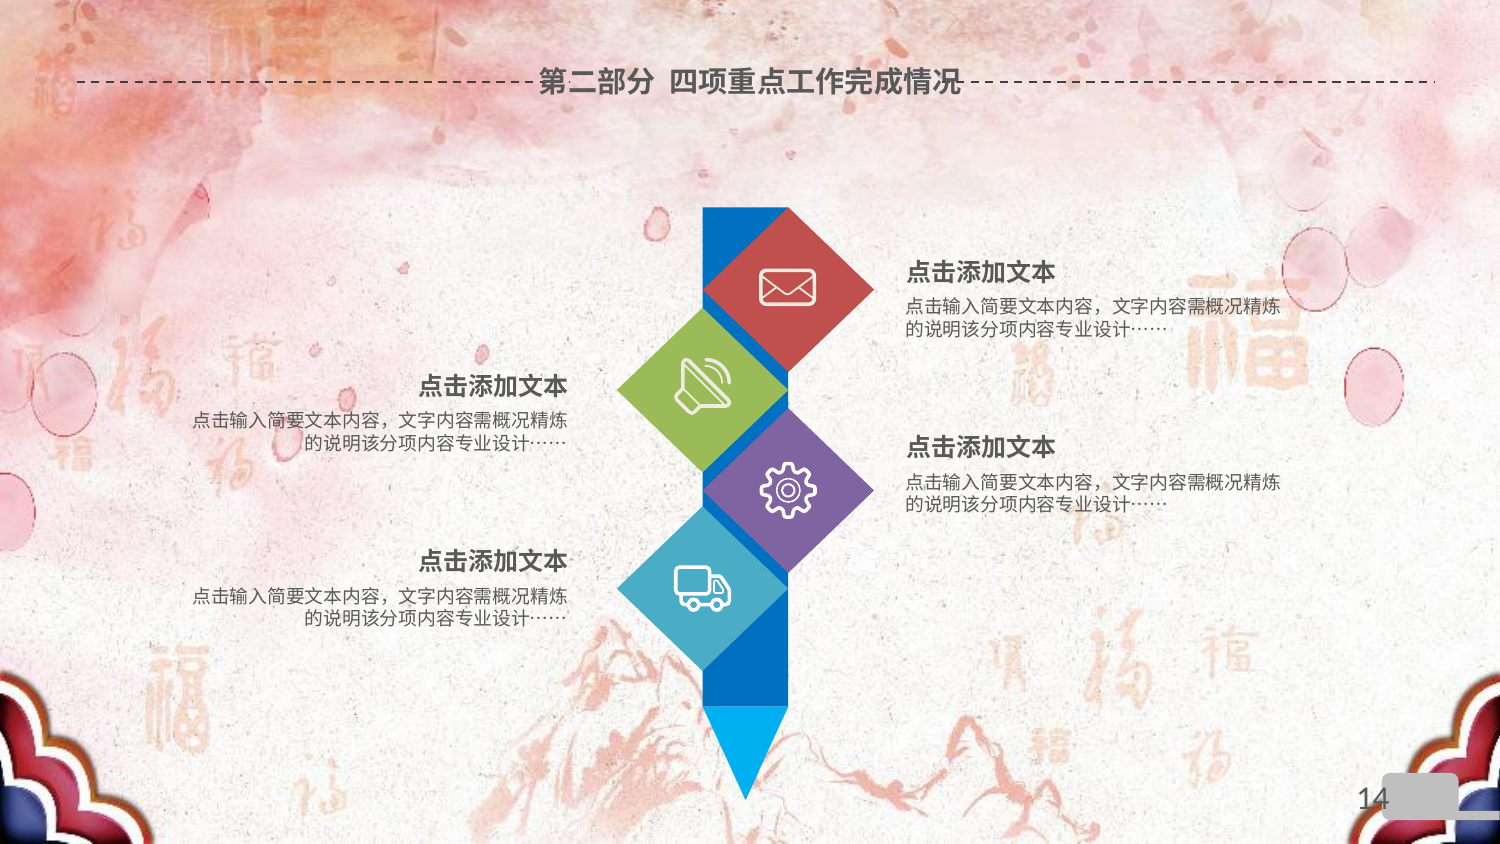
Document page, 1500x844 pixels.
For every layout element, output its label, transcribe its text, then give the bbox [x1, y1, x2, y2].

title 第二部分 四项重点工作完成情况 [18, 52, 1483, 110]
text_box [616, 307, 789, 473]
text_box 点击添加文本 [891, 248, 1072, 287]
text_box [702, 207, 875, 373]
text_box 点击添加文本 [891, 424, 1072, 463]
text_box 点击输入简要文本内容，文字内容需概况精炼的说明该分项内容专业设计…… [177, 401, 582, 462]
text_box 点击输入简要文本内容，文字内容需概况精炼的说明该分项内容专业设计…… [890, 463, 1296, 523]
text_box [616, 506, 789, 672]
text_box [702, 680, 789, 801]
text_box 点击添加文本 [403, 362, 584, 408]
text_box 点击输入简要文本内容，文字内容需概况精炼的说明该分项内容专业设计…… [177, 577, 582, 637]
text_box 点击输入简要文本内容，文字内容需概况精炼的说明该分项内容专业设计…… [890, 287, 1296, 348]
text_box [702, 407, 875, 574]
picture [0, 0, 1500, 844]
text_box 点击添加文本 [403, 538, 584, 584]
